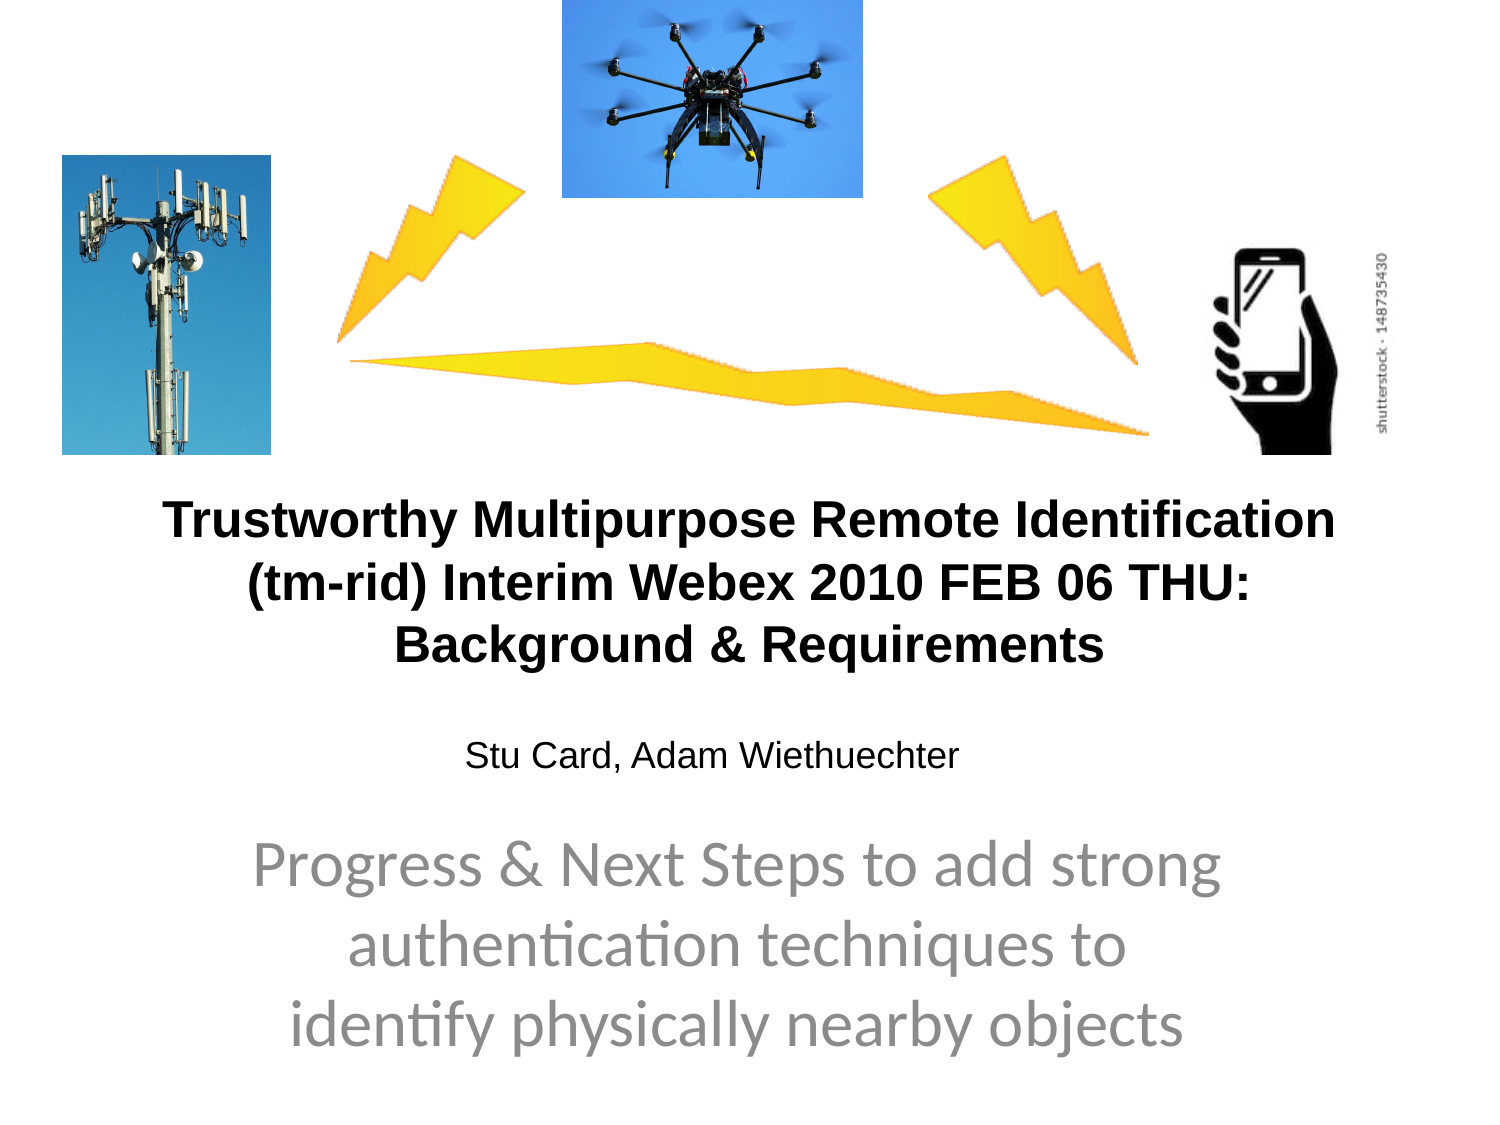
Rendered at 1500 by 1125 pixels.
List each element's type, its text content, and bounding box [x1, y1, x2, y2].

picture [562, 0, 863, 199]
picture [337, 154, 1150, 437]
text_box Stu Card, Adam Wiethuechter [449, 723, 975, 784]
picture [62, 154, 271, 455]
picture [1180, 229, 1396, 455]
text_box Trustworthy Multipurpose Remote Identification (tm-rid) Interim Webex 2010 FEB 06 THU: Background & Requirements [112, 458, 1388, 700]
text_box Progress & Next Steps to add strong authentication techniques to identify physically nearby objects [225, 812, 1250, 1100]
